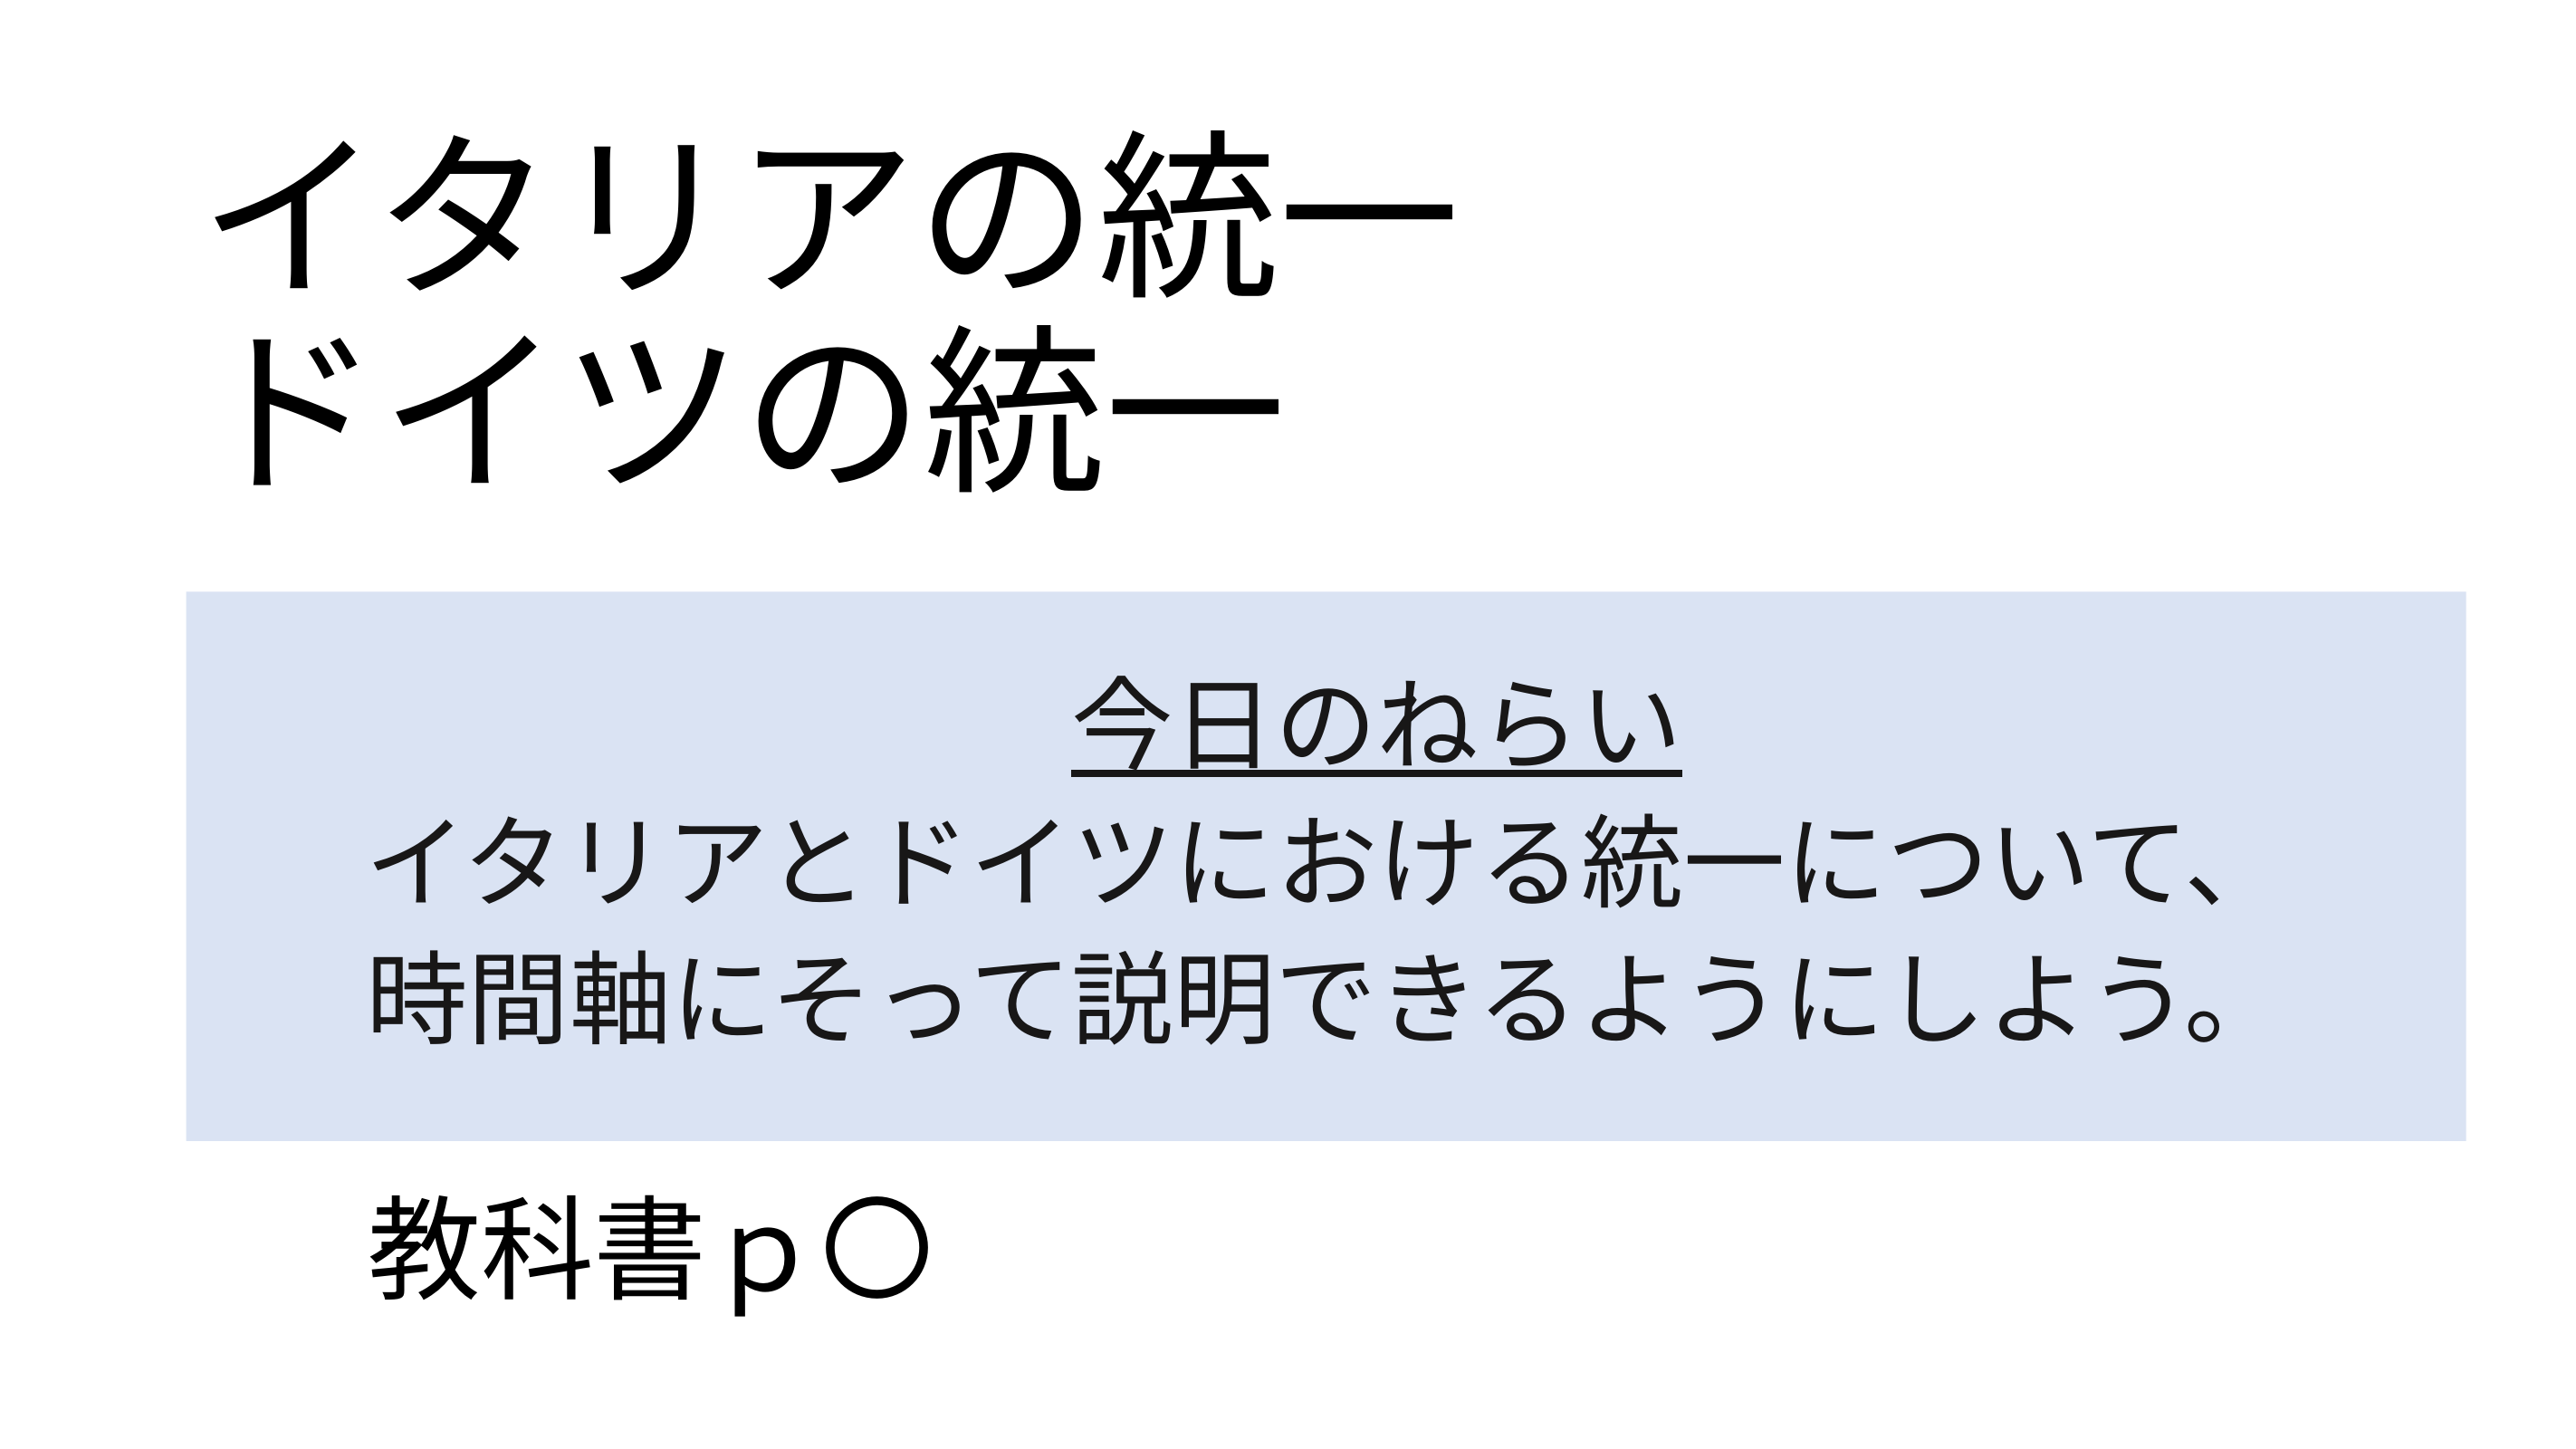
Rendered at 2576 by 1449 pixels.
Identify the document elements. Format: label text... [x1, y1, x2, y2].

text_box 教科書ｐ〇 [354, 1170, 2380, 1320]
subtitle 今日のねらい イタリアとドイツにおける統一について、 時間軸にそって説明できるようにしよう。 [186, 591, 2466, 1141]
title イタリアの統一 ドイツの統一 [186, 95, 2530, 524]
